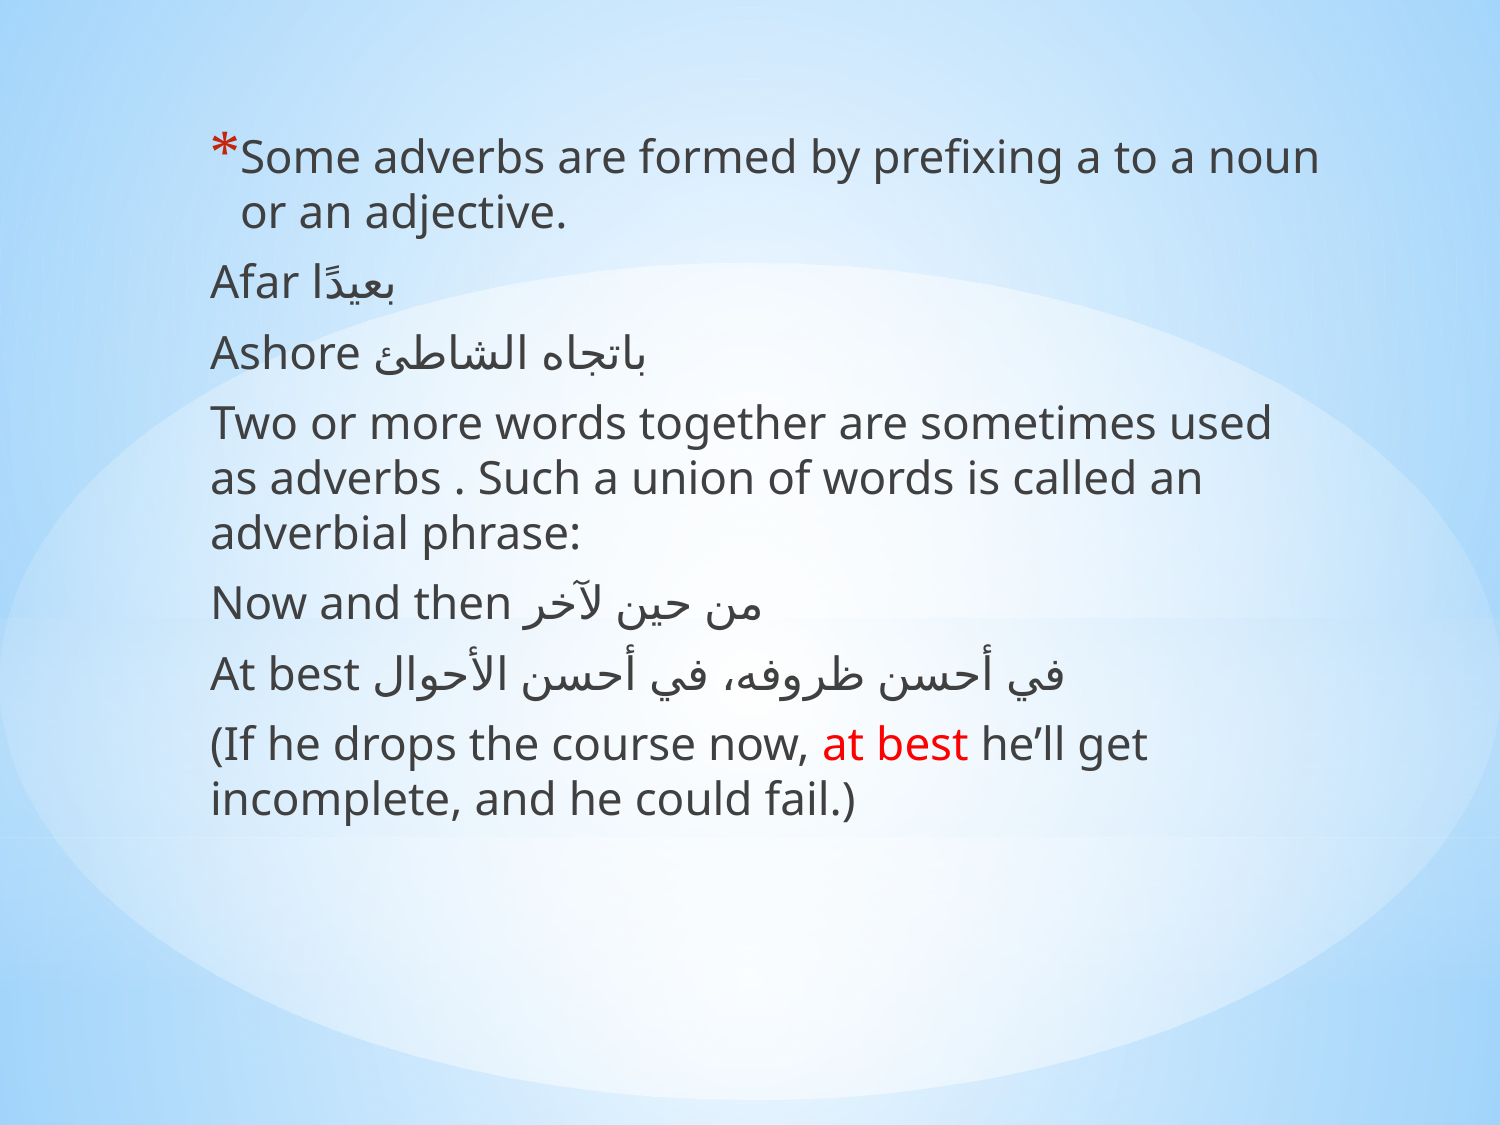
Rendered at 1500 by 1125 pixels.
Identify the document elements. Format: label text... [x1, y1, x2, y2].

list Some adverbs are formed by prefixing a to a noun or an adjective. Afar بعيدًا Ashore باتجاه الشاطئ Two or more words together are sometimes used as adverbs . Such a union of words is called an adverbial phrase: Now and then من حين لآخر At best في أحسن ظروفه، في أحسن الأحوال (If he drops the course now, at best he’ll get incomplete, and he could fail.) [187, 120, 1338, 950]
